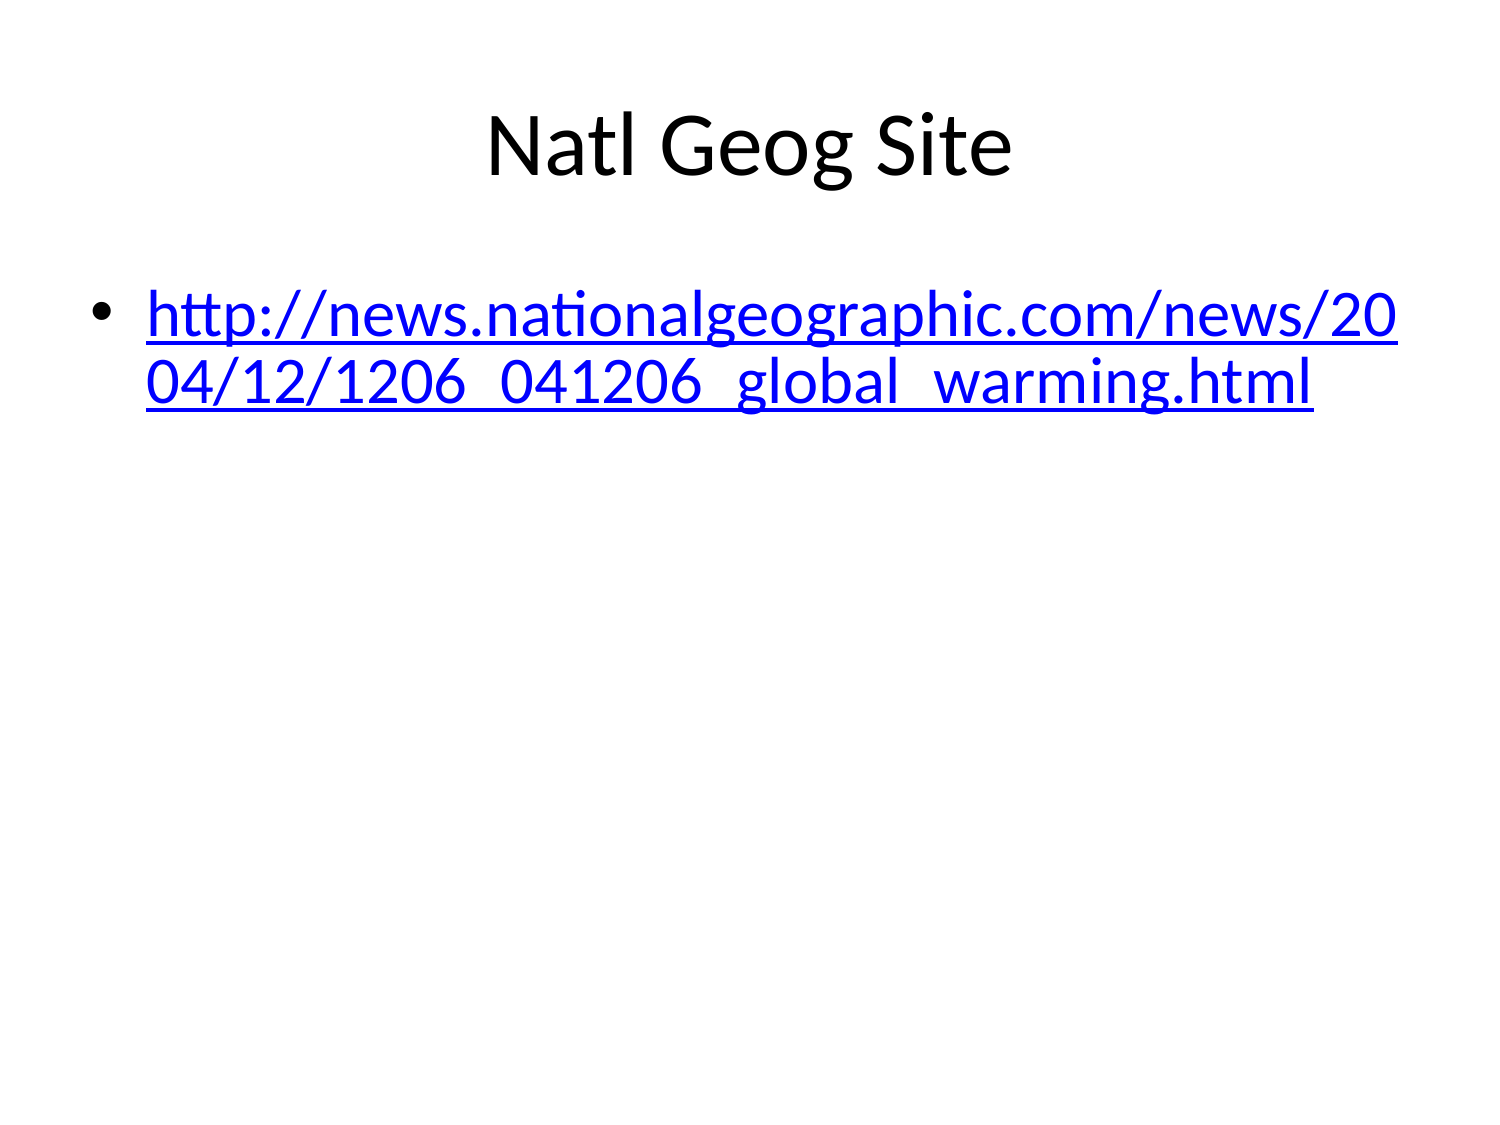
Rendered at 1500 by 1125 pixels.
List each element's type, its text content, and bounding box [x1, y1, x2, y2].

list http://news.nationalgeographic.com/news/2004/12/1206_041206_global_warming.html [75, 262, 1425, 1005]
title Natl Geog Site [75, 45, 1425, 233]
